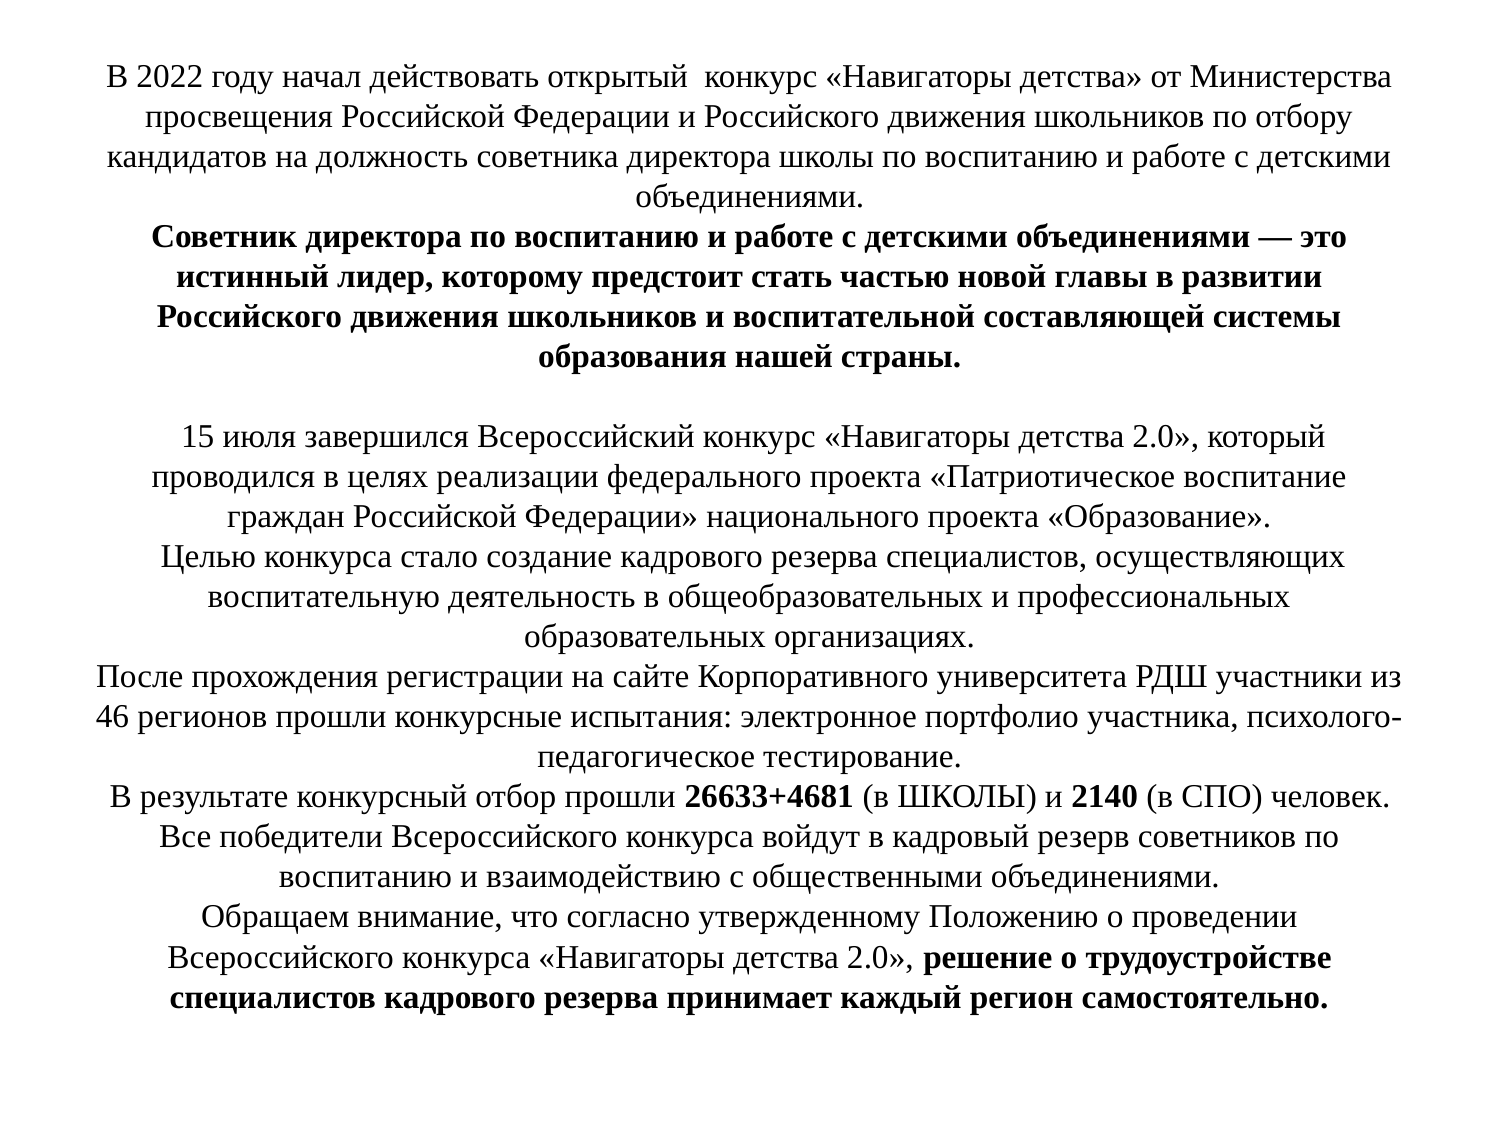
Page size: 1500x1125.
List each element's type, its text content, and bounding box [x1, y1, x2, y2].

title В 2022 году начал действовать открытый конкурс «Навигаторы детства» от Министерства просвещения Российской Федерации и Российского движения школьников по отбору кандидатов на должность советника директора школы по воспитанию и работе с детскими объединениями. Советник директора по воспитанию и работе с детскими объединениями — это истинный лидер, которому предстоит стать частью новой главы в развитии Российского движения школьников и воспитательной составляющей системы образования нашей страны. 15 июля завершился Всероссийский конкурс «Навигаторы детства 2.0», который проводился в целях реализации федерального проекта «Патриотическое воспитание граждан Российской Федерации» национального проекта «Образование». Целью конкурса стало создание кадрового резерва специалистов, осуществляющих воспитательную деятельность в общеобразовательных и профессиональных образовательных организациях. После прохождения регистрации на сайте Корпоративного университета РДШ участники из 46 регионов прошли конкурсные испытания: электронное портфолио участника, психолого-педагогическое тестирование. В результате конкурсный отбор прошли 26633+4681 (в ШКОЛЫ) и 2140 (в СПО) человек. Все победители Всероссийского конкурса войдут в кадровый резерв советников по воспитанию и взаимодействию с общественными объединениями. Обращаем внимание, что согласно утвержденному Положению о проведении Всероссийского конкурса «Навигаторы детства 2.0», решение о трудоустройстве специалистов кадрового резерва принимает каждый регион самостоятельно. [75, 45, 1425, 1055]
